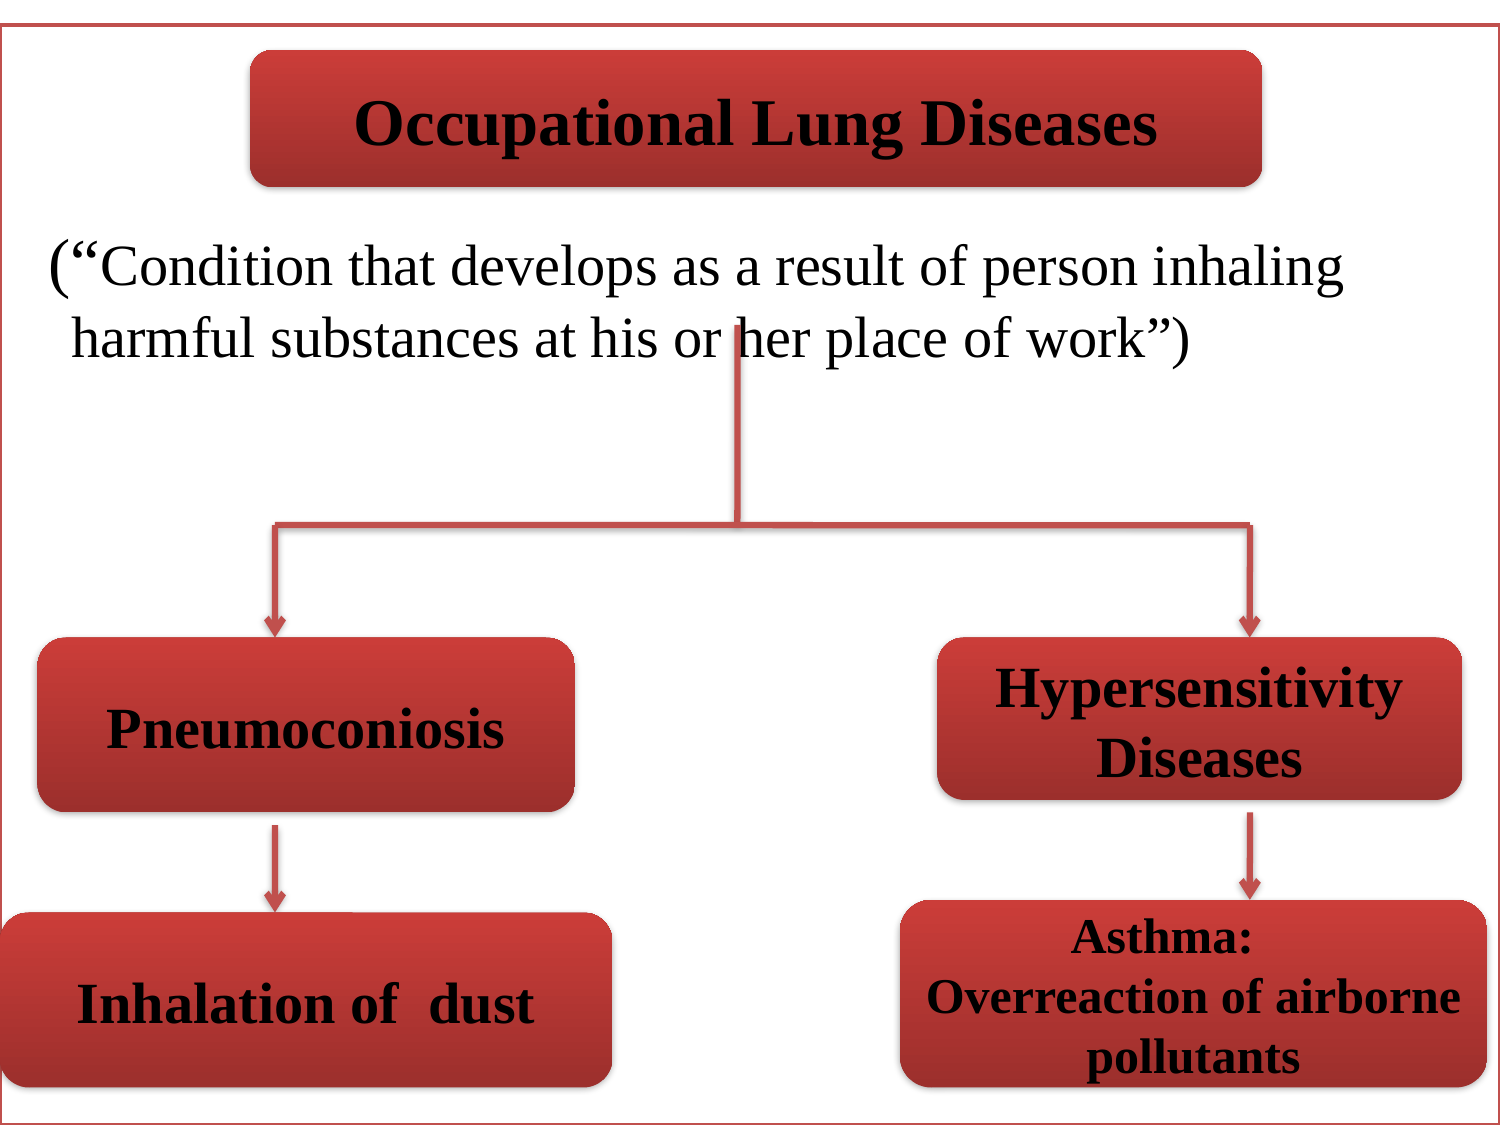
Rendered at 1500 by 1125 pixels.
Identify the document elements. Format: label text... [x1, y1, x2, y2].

text_box Inhalation of dust [0, 912, 613, 1088]
text_box Pneumoconiosis [37, 637, 575, 813]
list (“Condition that develops as a result of person inhaling harmful substances at his or her place of work”) [0, 23, 1500, 1125]
text_box Asthma: Overreaction of airborne pollutants [899, 900, 1488, 1088]
text_box Occupational Lung Diseases [249, 49, 1263, 188]
text_box Hypersensitivity Diseases [937, 637, 1463, 800]
